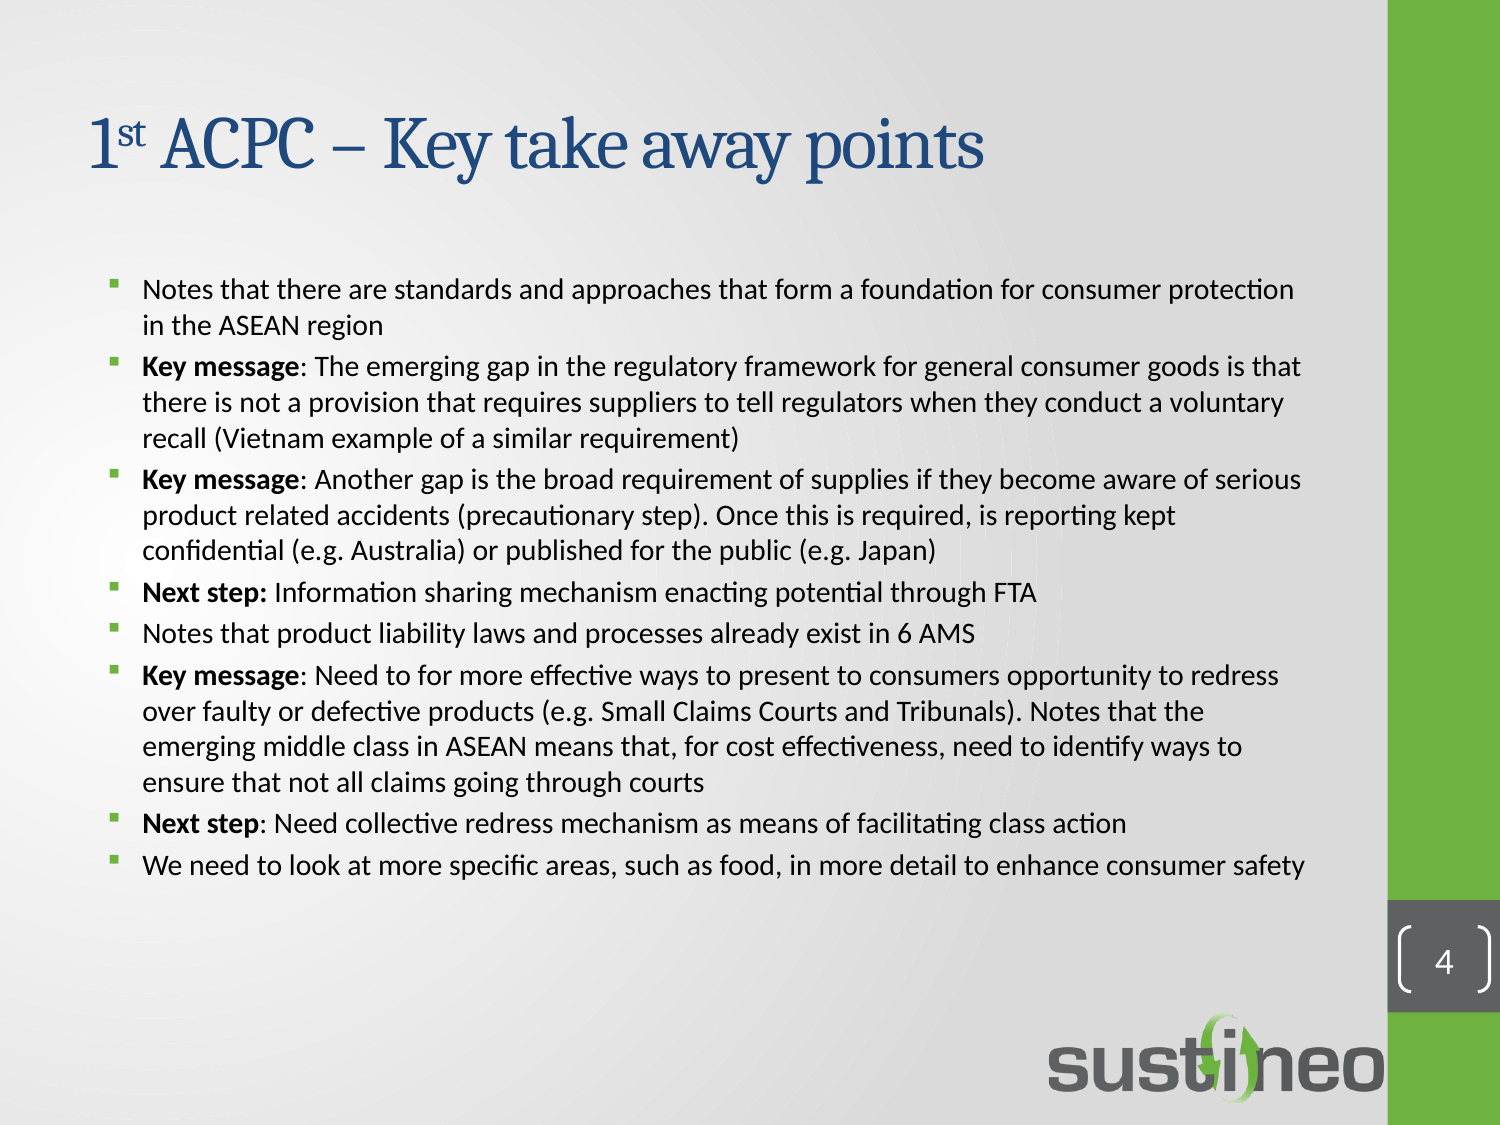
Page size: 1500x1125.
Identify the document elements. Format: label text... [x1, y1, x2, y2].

picture [1048, 1013, 1384, 1103]
list Notes that there are standards and approaches that form a foundation for consumer protection in the ASEAN region Key message: The emerging gap in the regulatory framework for general consumer goods is that there is not a provision that requires suppliers to tell regulators when they conduct a voluntary recall (Vietnam example of a similar requirement) Key message: Another gap is the broad requirement of supplies if they become aware of serious product related accidents (precautionary step). Once this is required, is reporting kept confidential (e.g. Australia) or published for the public (e.g. Japan) Next step: Information sharing mechanism enacting potential through FTA Notes that product liability laws and processes already exist in 6 AMS Key message: Need to for more effective ways to present to consumers opportunity to redress over faulty or defective products (e.g. Small Claims Courts and Tribunals). Notes that the emerging middle class in ASEAN means that, for cost effectiveness, need to identify ways to ensure that not all claims going through courts Next step: Need collective redress mechanism as means of facilitating class action We need to look at more specific areas, such as food, in more detail to enhance consumer safety [75, 262, 1325, 929]
slide_number 4 [1397, 925, 1492, 994]
title 1st ACPC – Key take away points [75, 45, 1325, 233]
